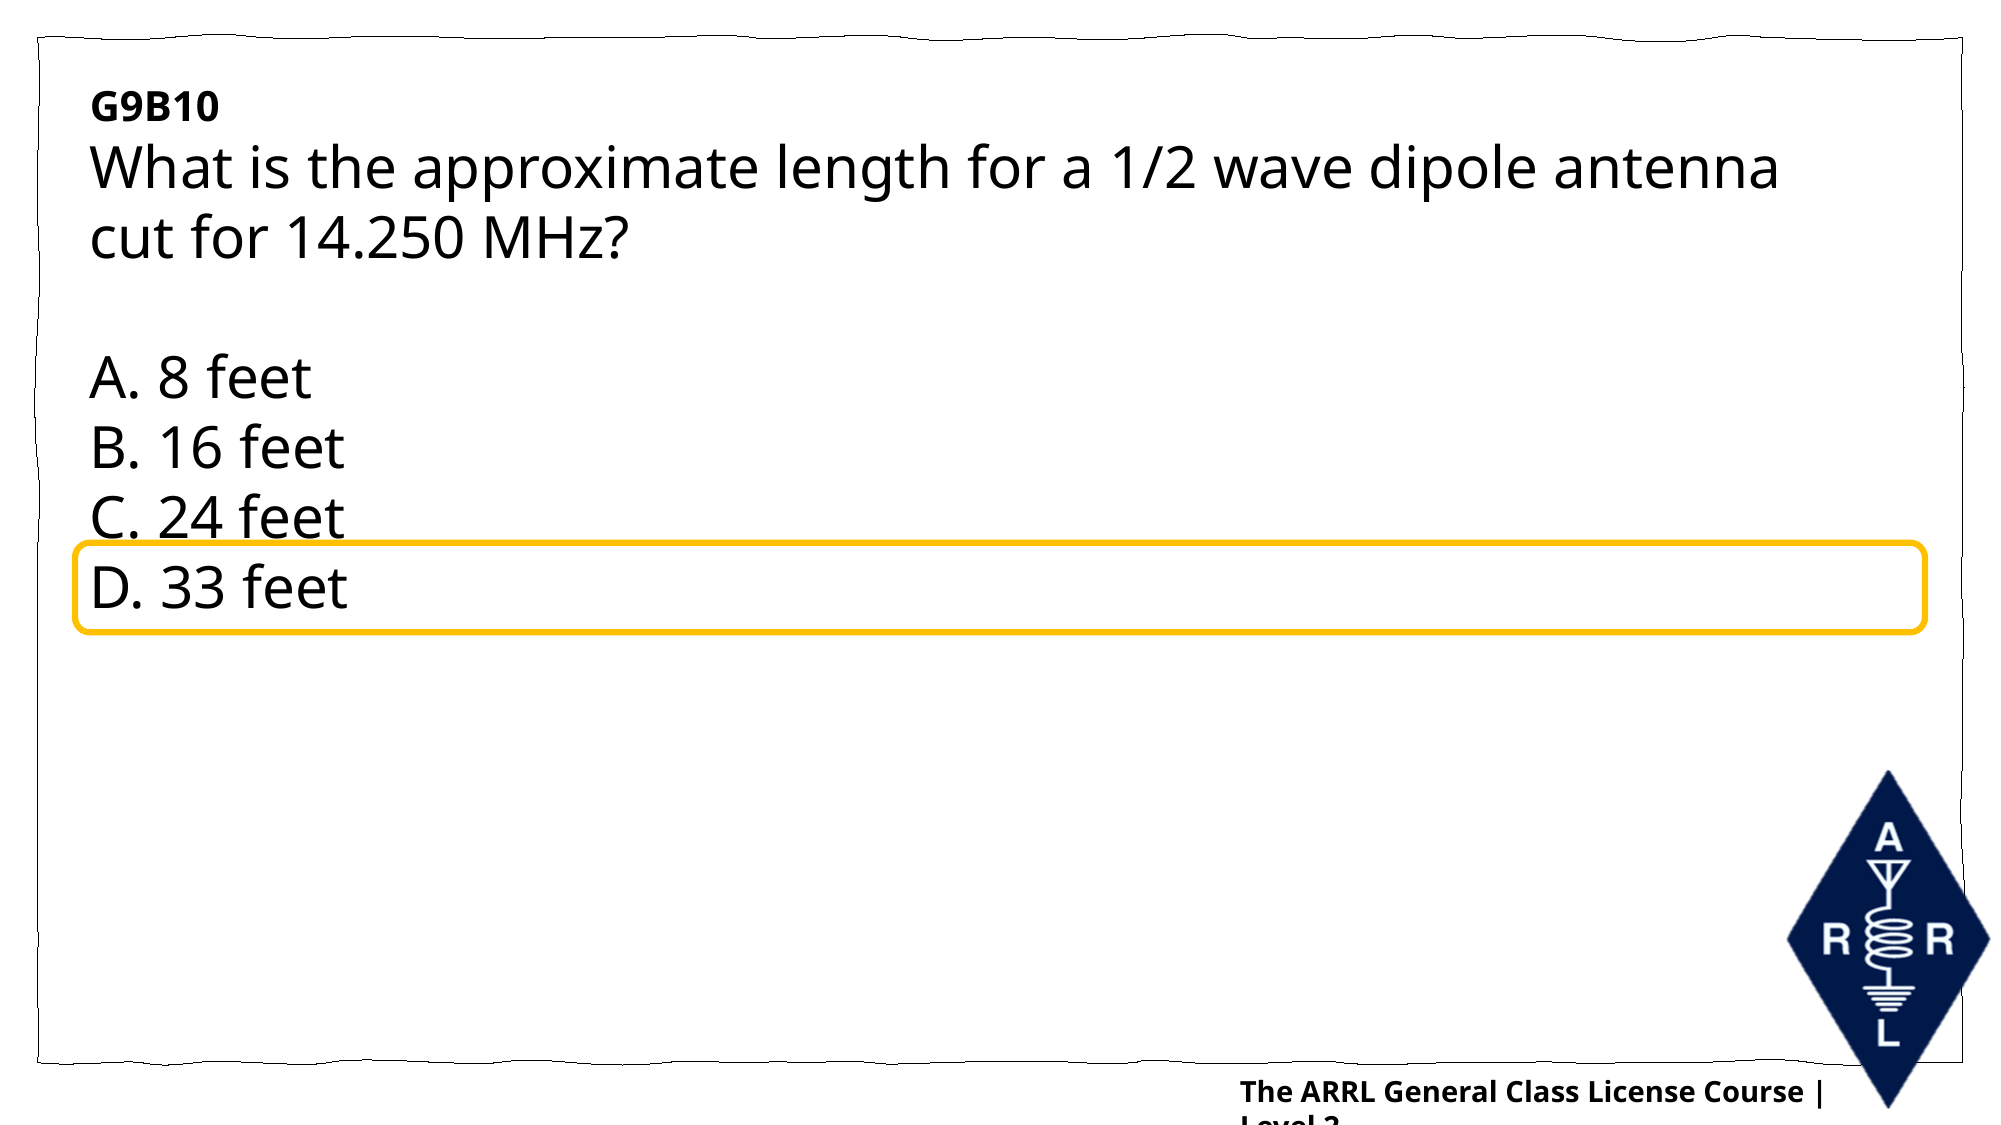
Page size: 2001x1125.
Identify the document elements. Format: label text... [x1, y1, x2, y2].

text_box G9B10 What is the approximate length for a 1/2 wave dipole antenna cut for 14.250 MHz? A. 8 feet B. 16 feet C. 24 feet D. 33 feet [75, 72, 1850, 549]
picture [1773, 752, 1999, 1125]
text_box [73, 541, 1927, 634]
